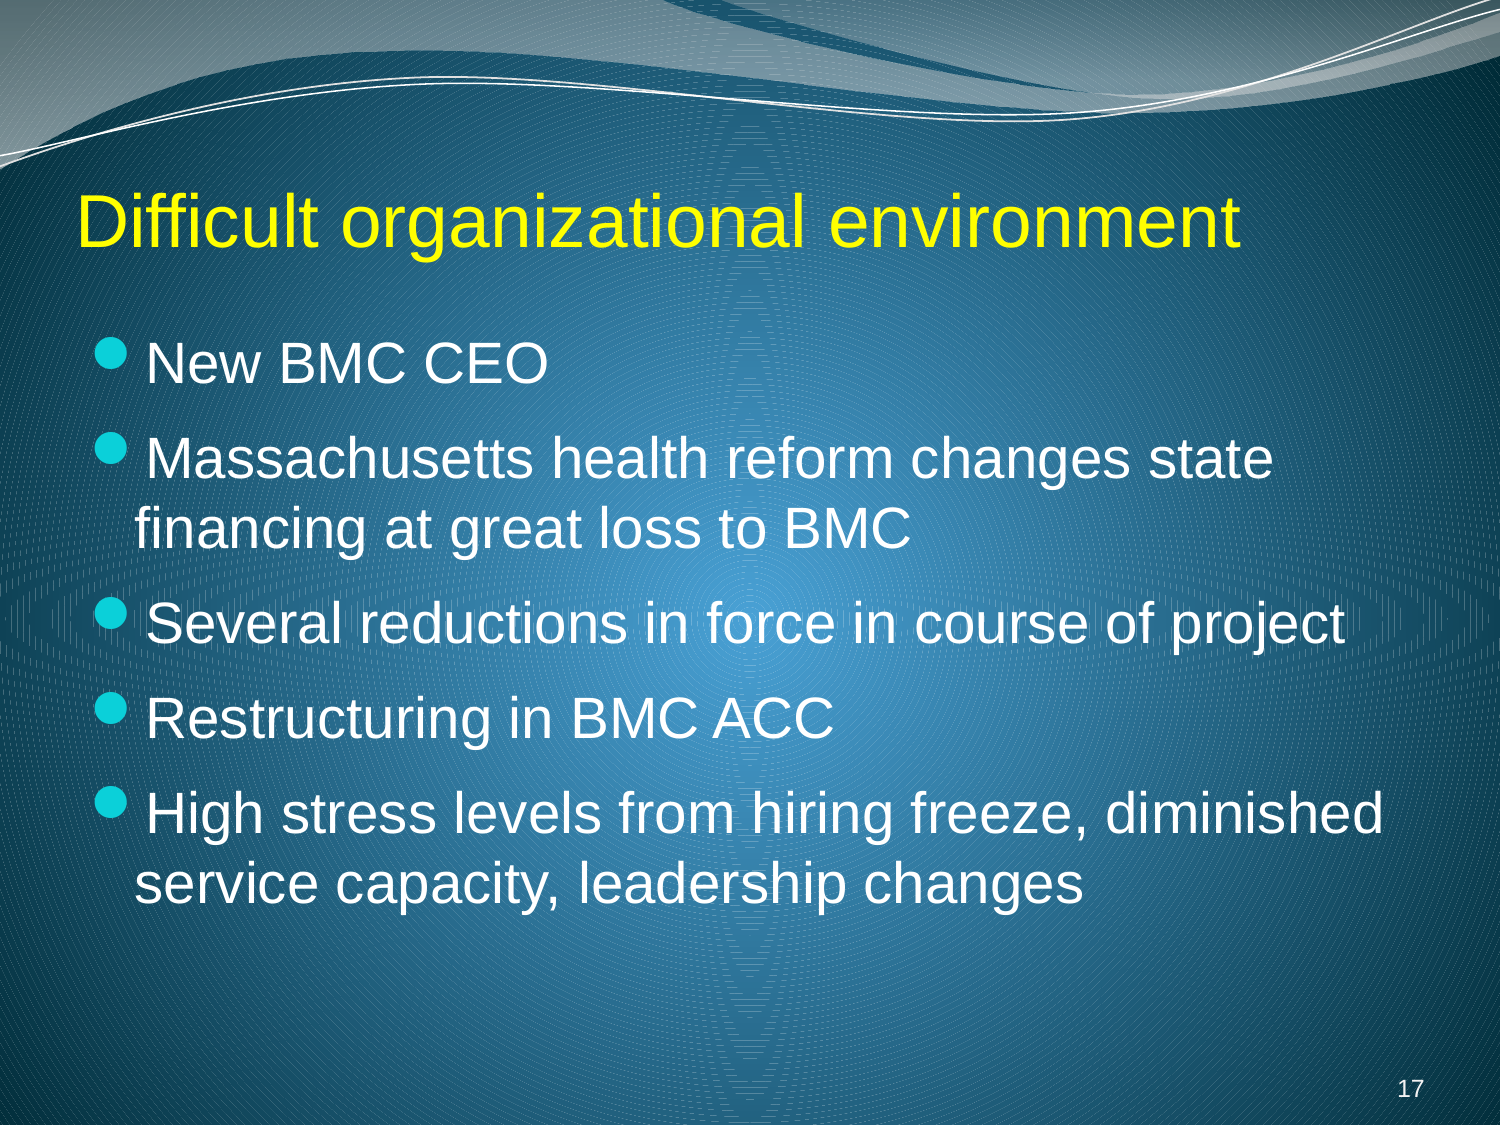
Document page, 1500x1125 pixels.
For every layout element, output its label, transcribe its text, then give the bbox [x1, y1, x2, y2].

title Difficult organizational environment [74, 74, 1426, 263]
slide_number 17 [1299, 1042, 1425, 1103]
list New BMC CEO Massachusetts health reform changes state financing at great loss to BMC Several reductions in force in course of project Restructuring in BMC ACC High stress levels from hiring freeze, diminished service capacity, leadership changes [74, 317, 1426, 1038]
